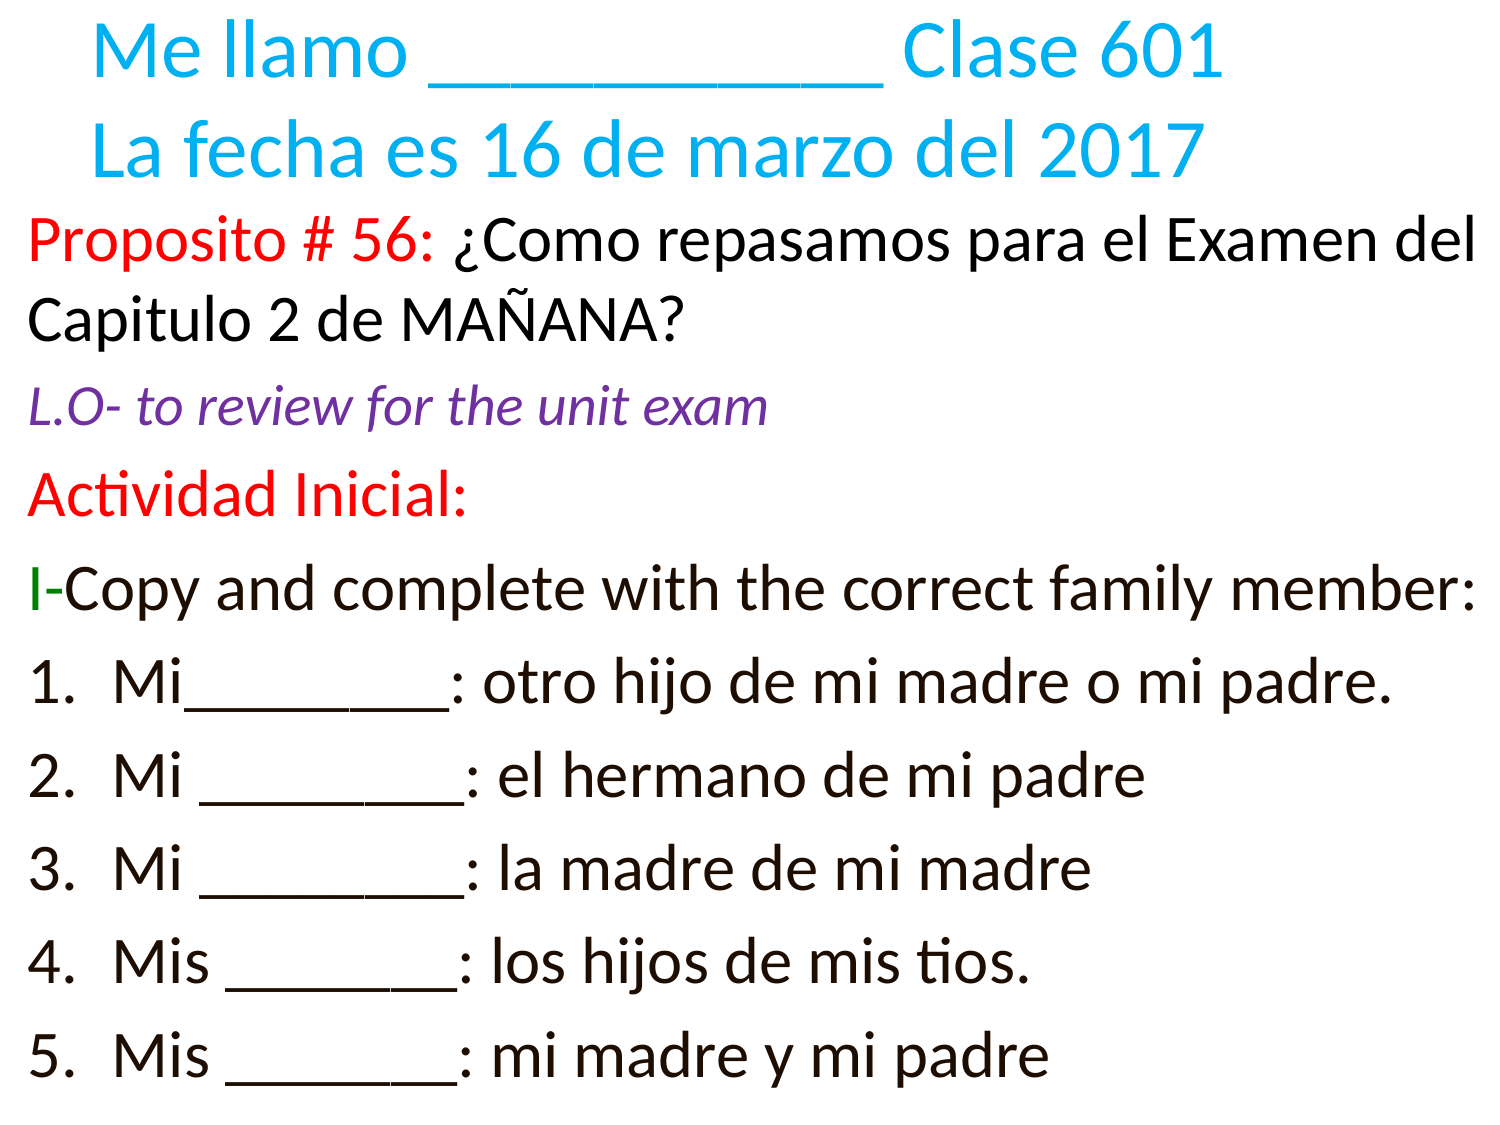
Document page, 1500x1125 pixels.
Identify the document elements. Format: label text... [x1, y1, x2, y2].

list Proposito # 56: ¿Como repasamos para el Examen del Capitulo 2 de MAÑANA? L.O- to review for the unit exam Actividad Inicial: I-Copy and complete with the correct family member: Mi________: otro hijo de mi madre o mi padre. Mi ________: el hermano de mi padre Mi ________: la madre de mi madre Mis _______: los hijos de mis tios. Mis _______: mi madre y mi padre [12, 187, 1500, 1125]
title Me llamo ___________ Clase 601 La fecha es 16 de marzo del 2017 [75, 0, 1425, 187]
